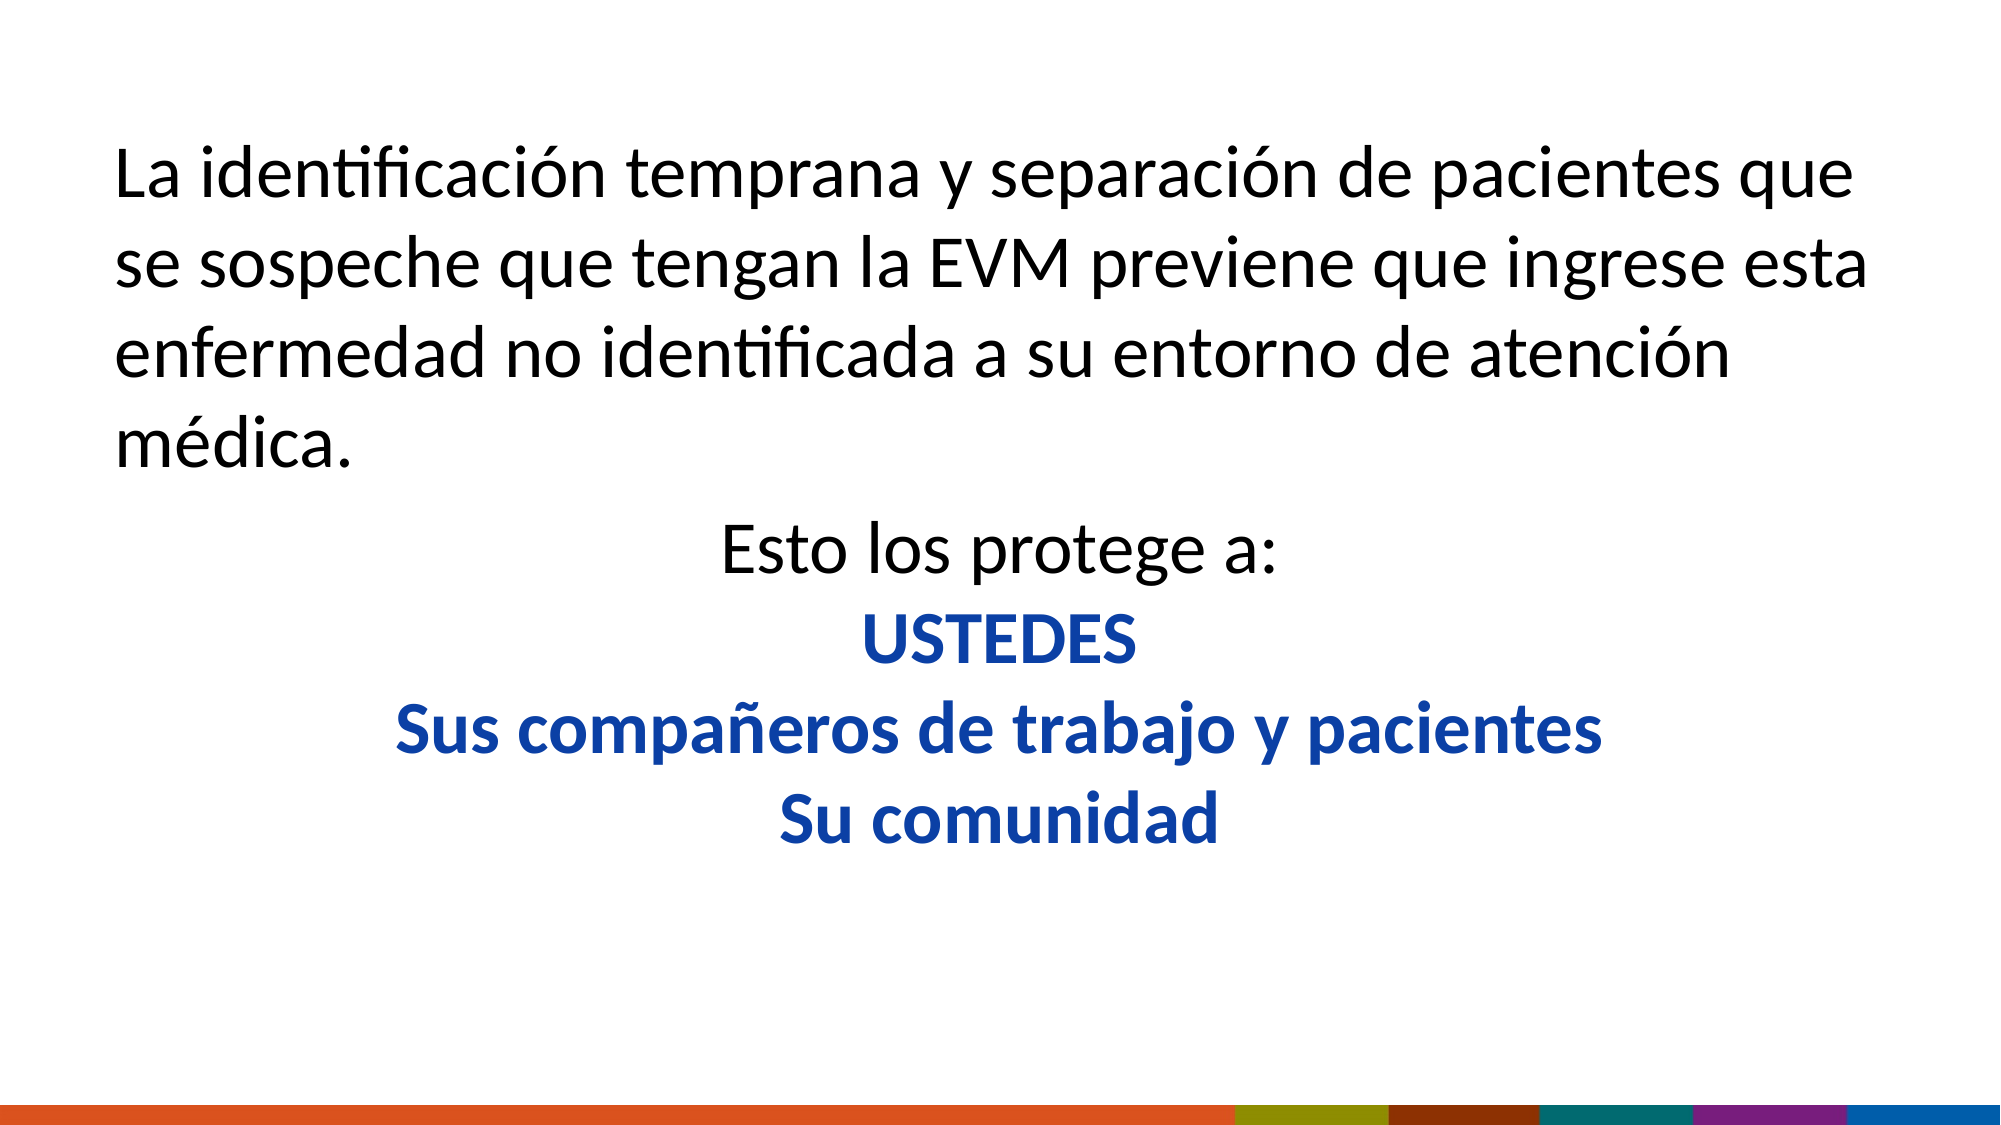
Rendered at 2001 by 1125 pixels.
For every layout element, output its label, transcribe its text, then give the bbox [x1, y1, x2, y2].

title La identificación temprana y separación de pacientes que se sospeche que tengan la EVM previene que ingrese esta enfermedad no identificada a su entorno de atención médica. Esto los protege a: USTEDES Sus compañeros de trabajo y pacientes Su comunidad [99, 114, 1900, 944]
picture [0, 1105, 2000, 1125]
